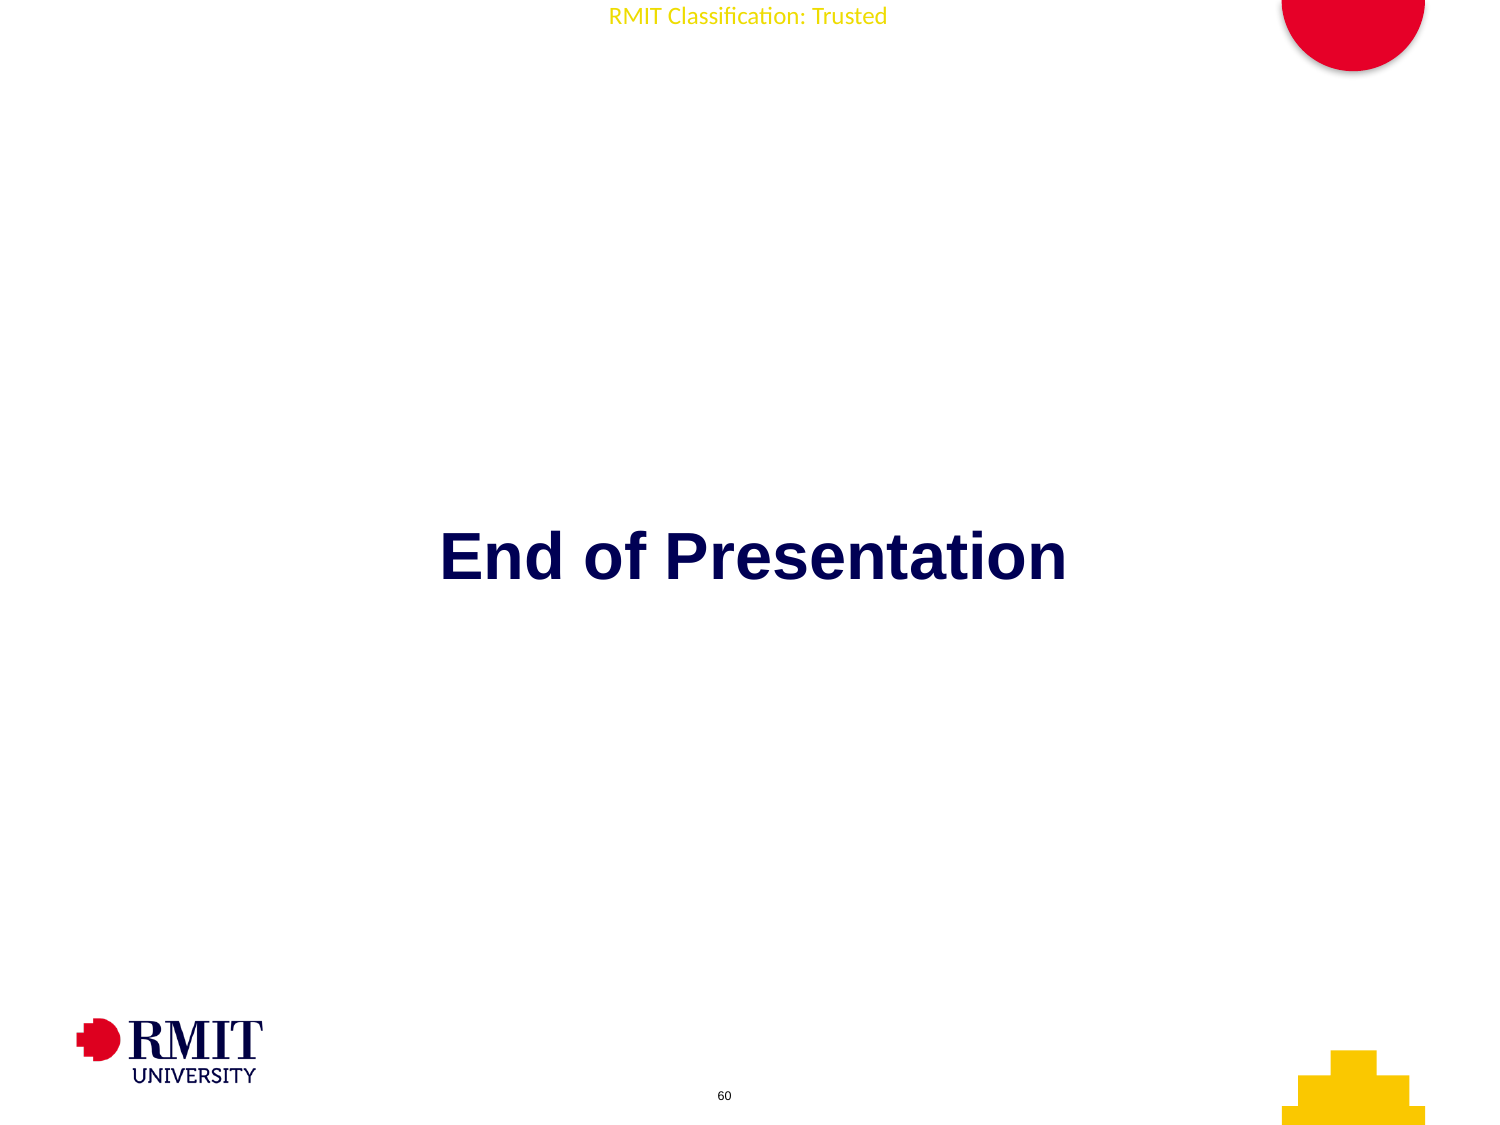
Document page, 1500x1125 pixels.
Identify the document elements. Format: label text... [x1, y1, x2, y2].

picture [57, 1001, 281, 1102]
title End of Presentation [78, 477, 1429, 629]
